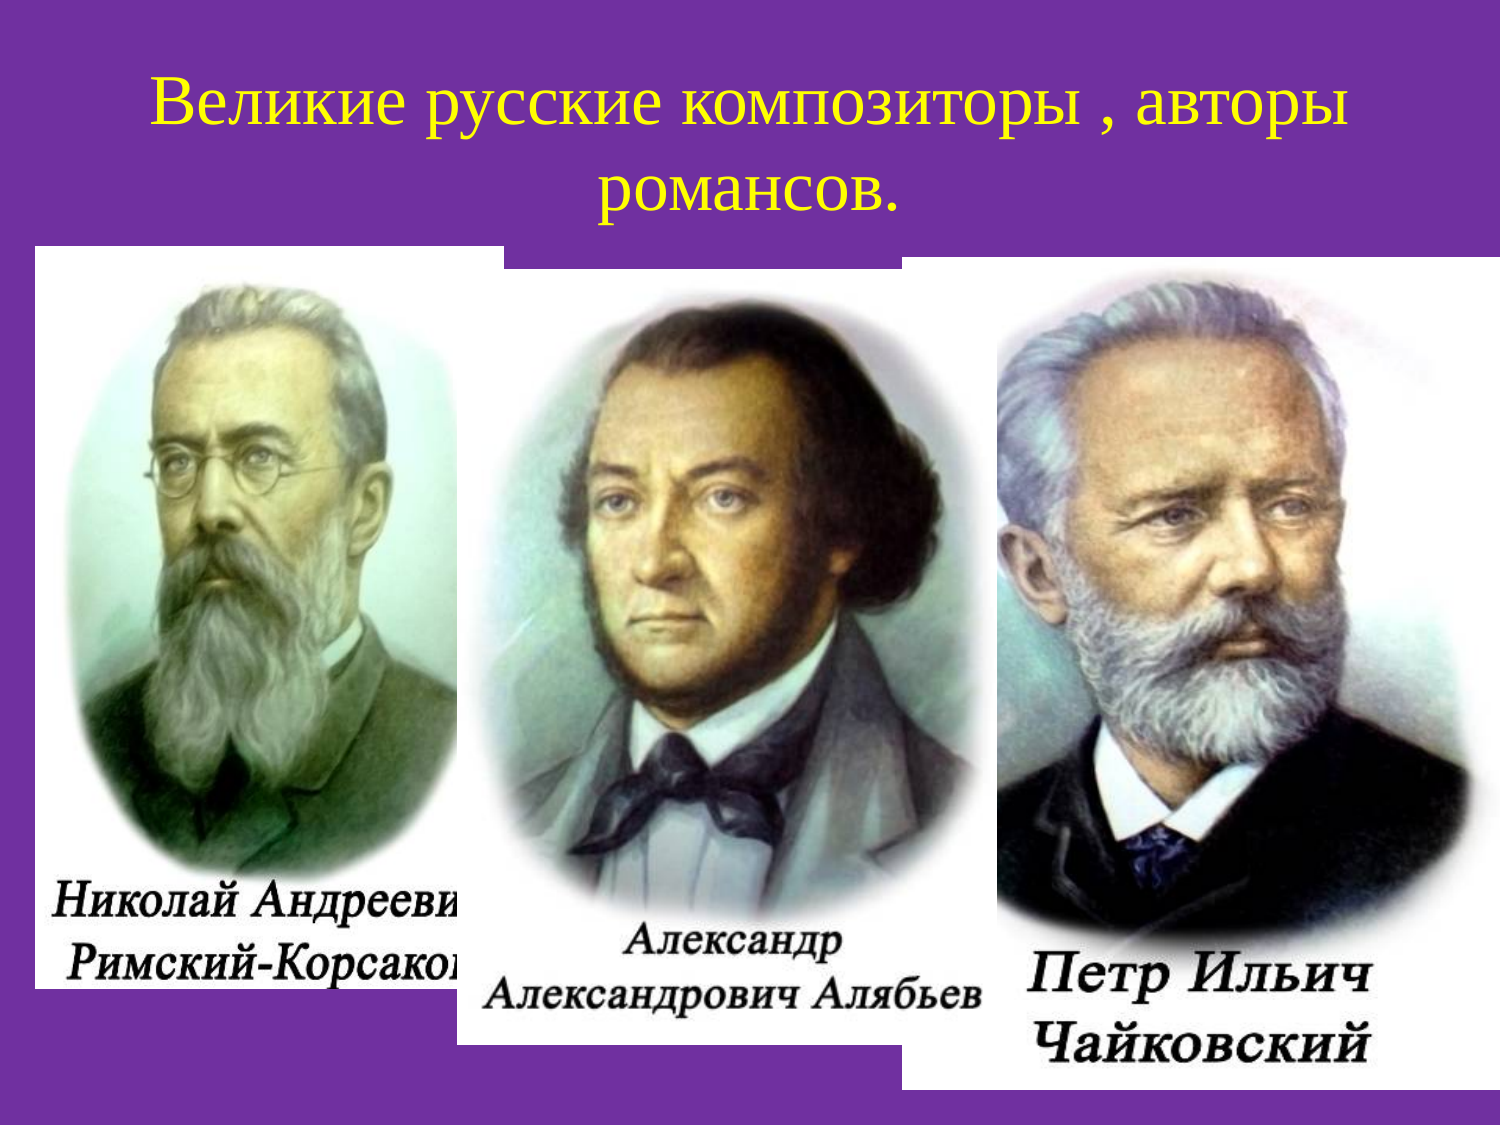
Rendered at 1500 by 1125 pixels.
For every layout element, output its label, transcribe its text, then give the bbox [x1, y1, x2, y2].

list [34, 245, 505, 989]
picture [456, 257, 1500, 1091]
title Великие русские композиторы , авторы романсов. [75, 45, 1425, 233]
